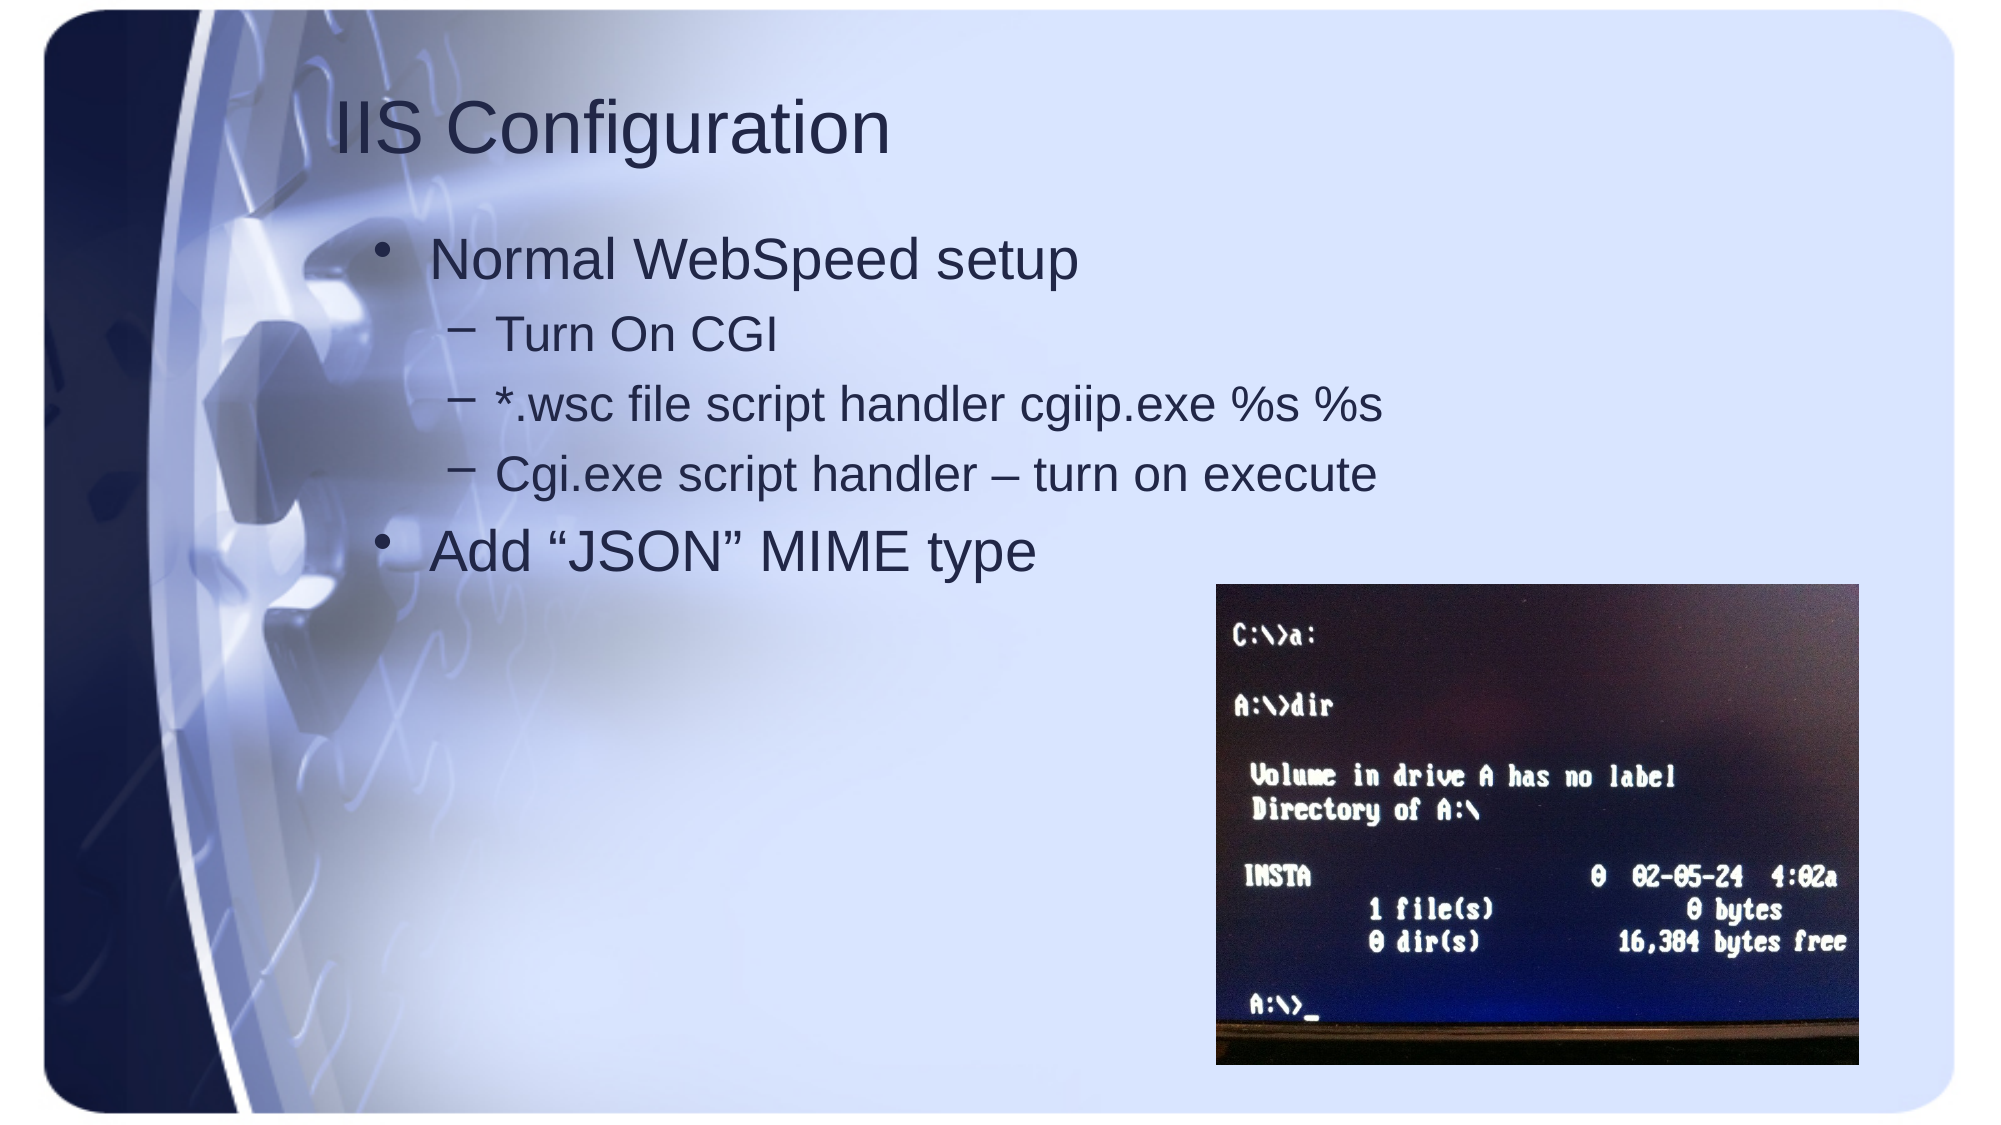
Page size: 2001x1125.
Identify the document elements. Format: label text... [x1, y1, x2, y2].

title IIS Configuration [318, 62, 1744, 186]
list Normal WebSpeed setup Turn On CGI *.wsc file script handler cgiip.exe %s %s Cgi.exe script handler – turn on execute Add “JSON” MIME type [357, 214, 1446, 872]
picture [0, 0, 2000, 1125]
